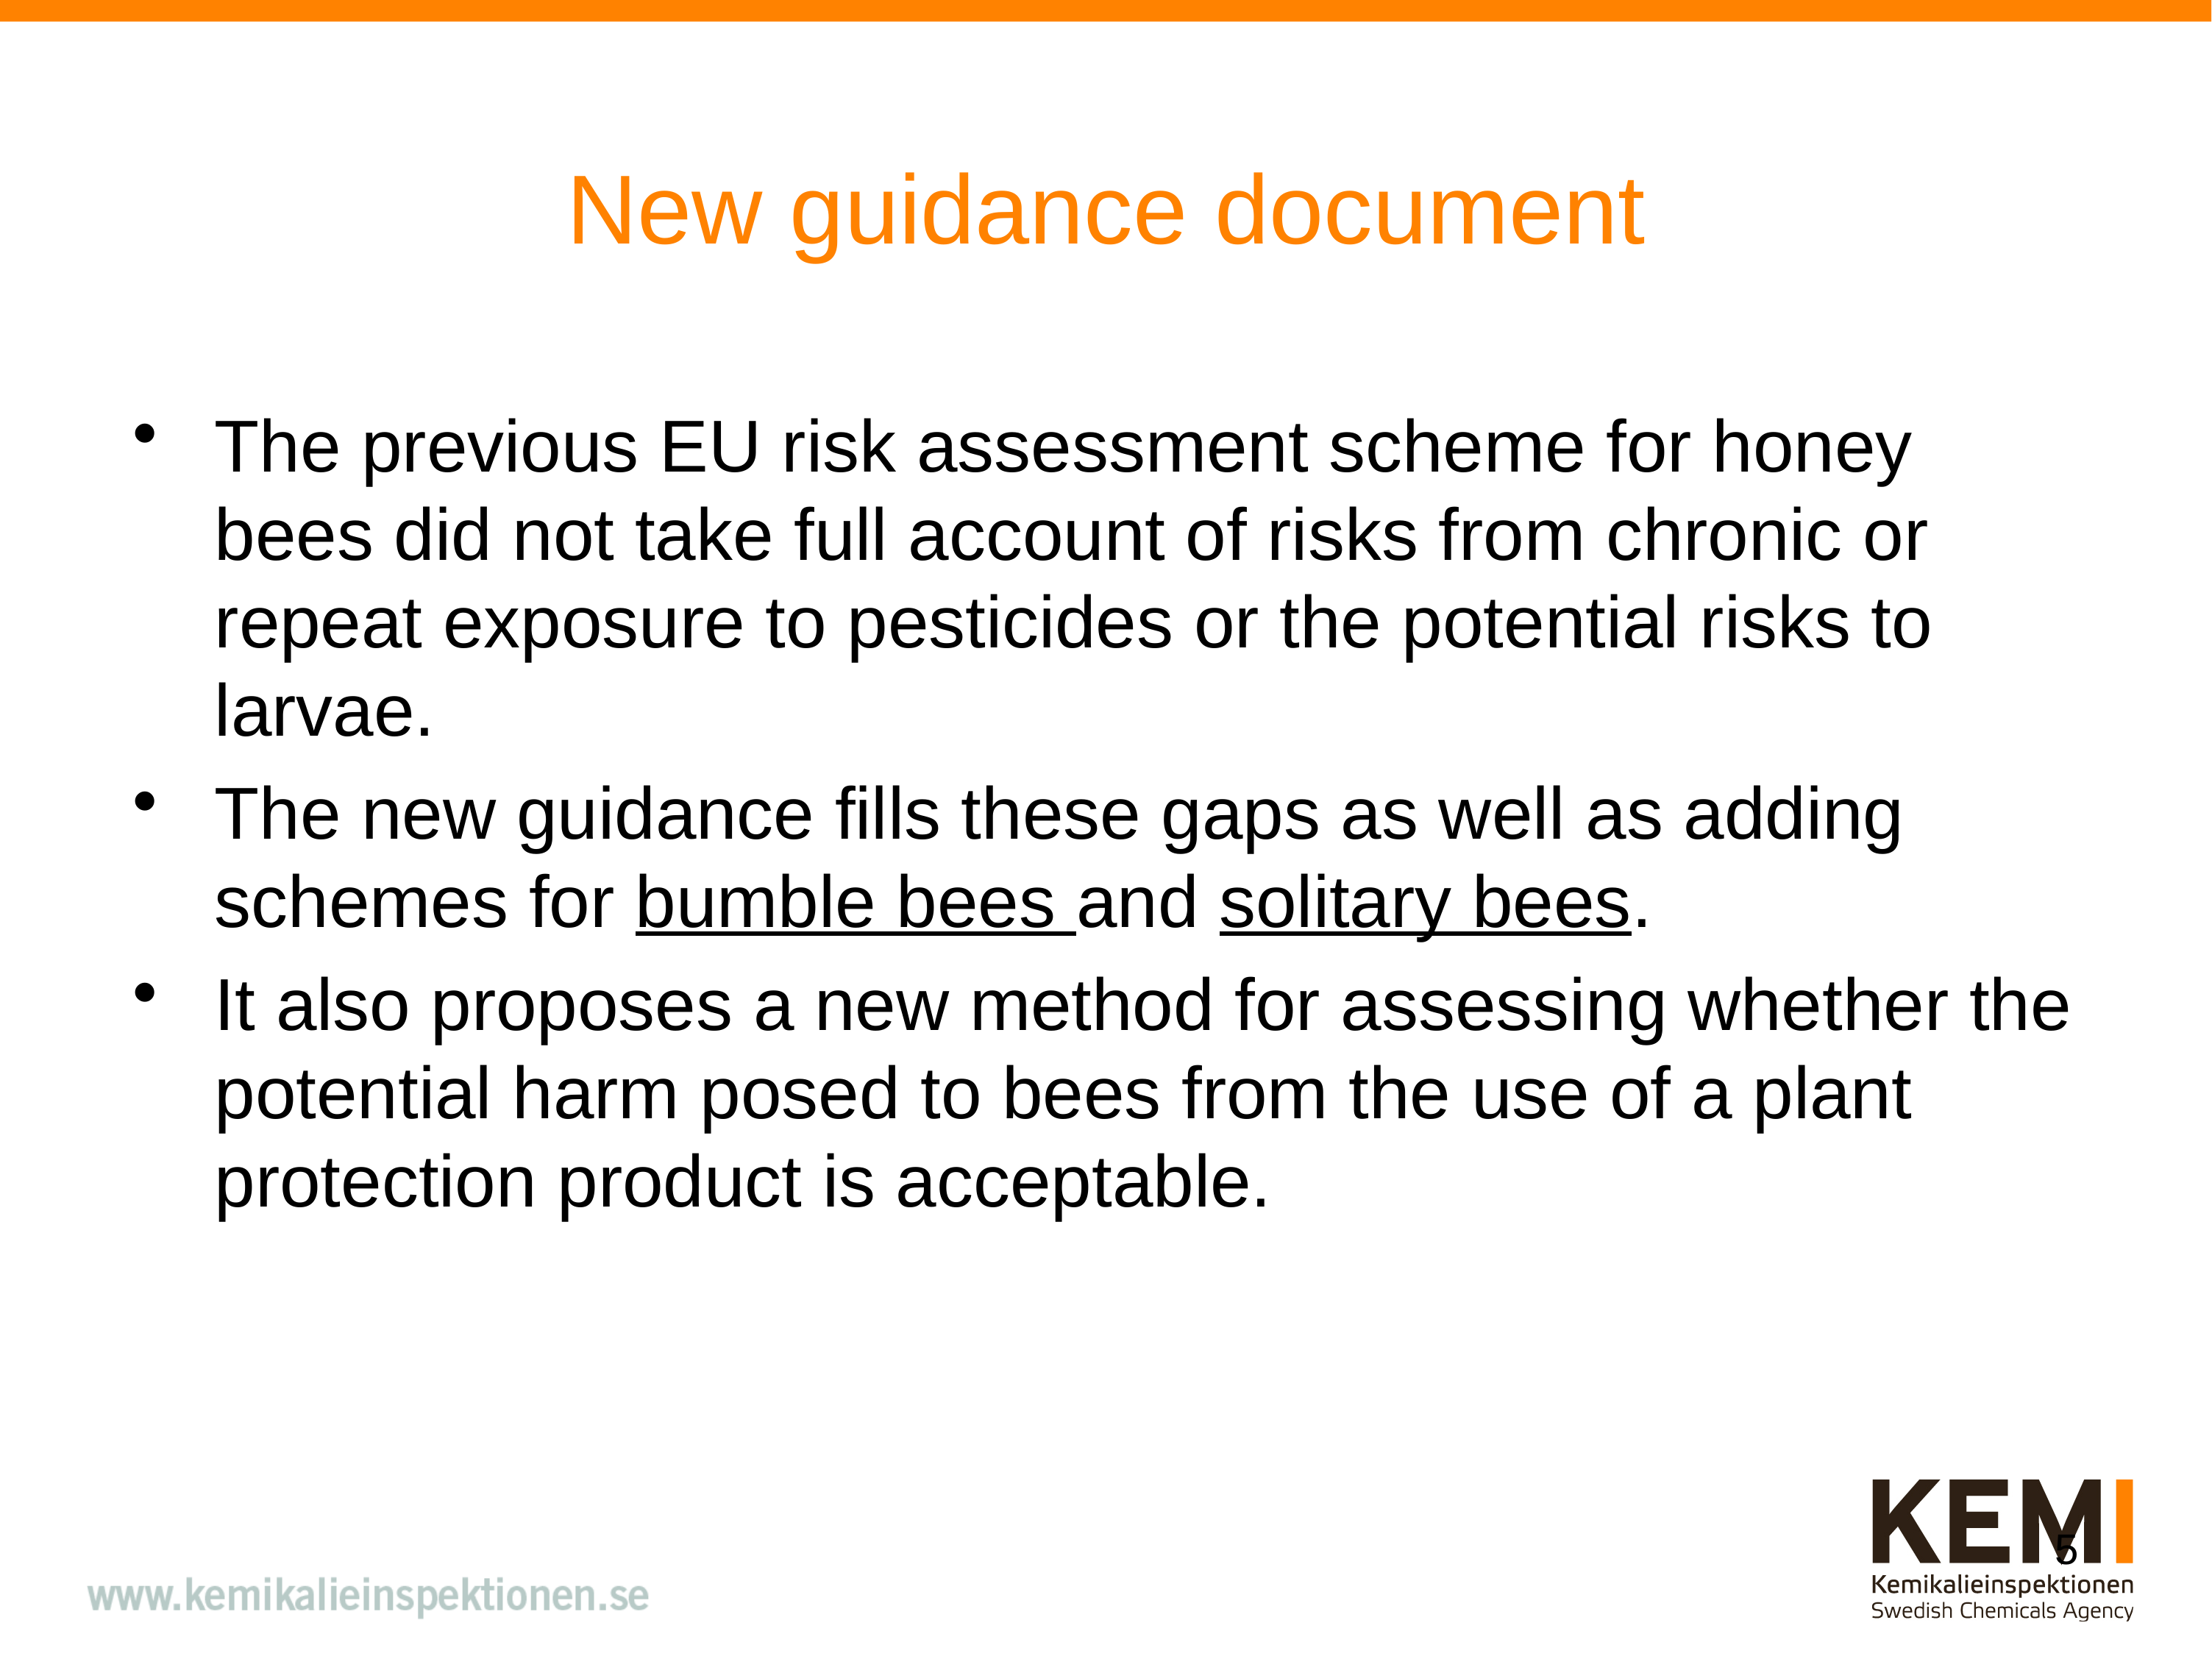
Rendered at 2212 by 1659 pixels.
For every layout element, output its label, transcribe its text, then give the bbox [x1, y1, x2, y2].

list The previous EU risk assessment scheme for honey bees did not take full account of risks from chronic or repeat exposure to pesticides or the potential risks to larvae. The new guidance fills these gaps as well as adding schemes for bumble bees and solitary bees. It also proposes a new method for assessing whether the potential harm posed to bees from the use of a plant protection product is acceptable. [110, 387, 2101, 1482]
picture [1872, 1479, 2133, 1621]
title New guidance document [110, 66, 2101, 344]
slide_number 5 [1585, 1510, 2101, 1627]
picture [87, 1573, 652, 1621]
